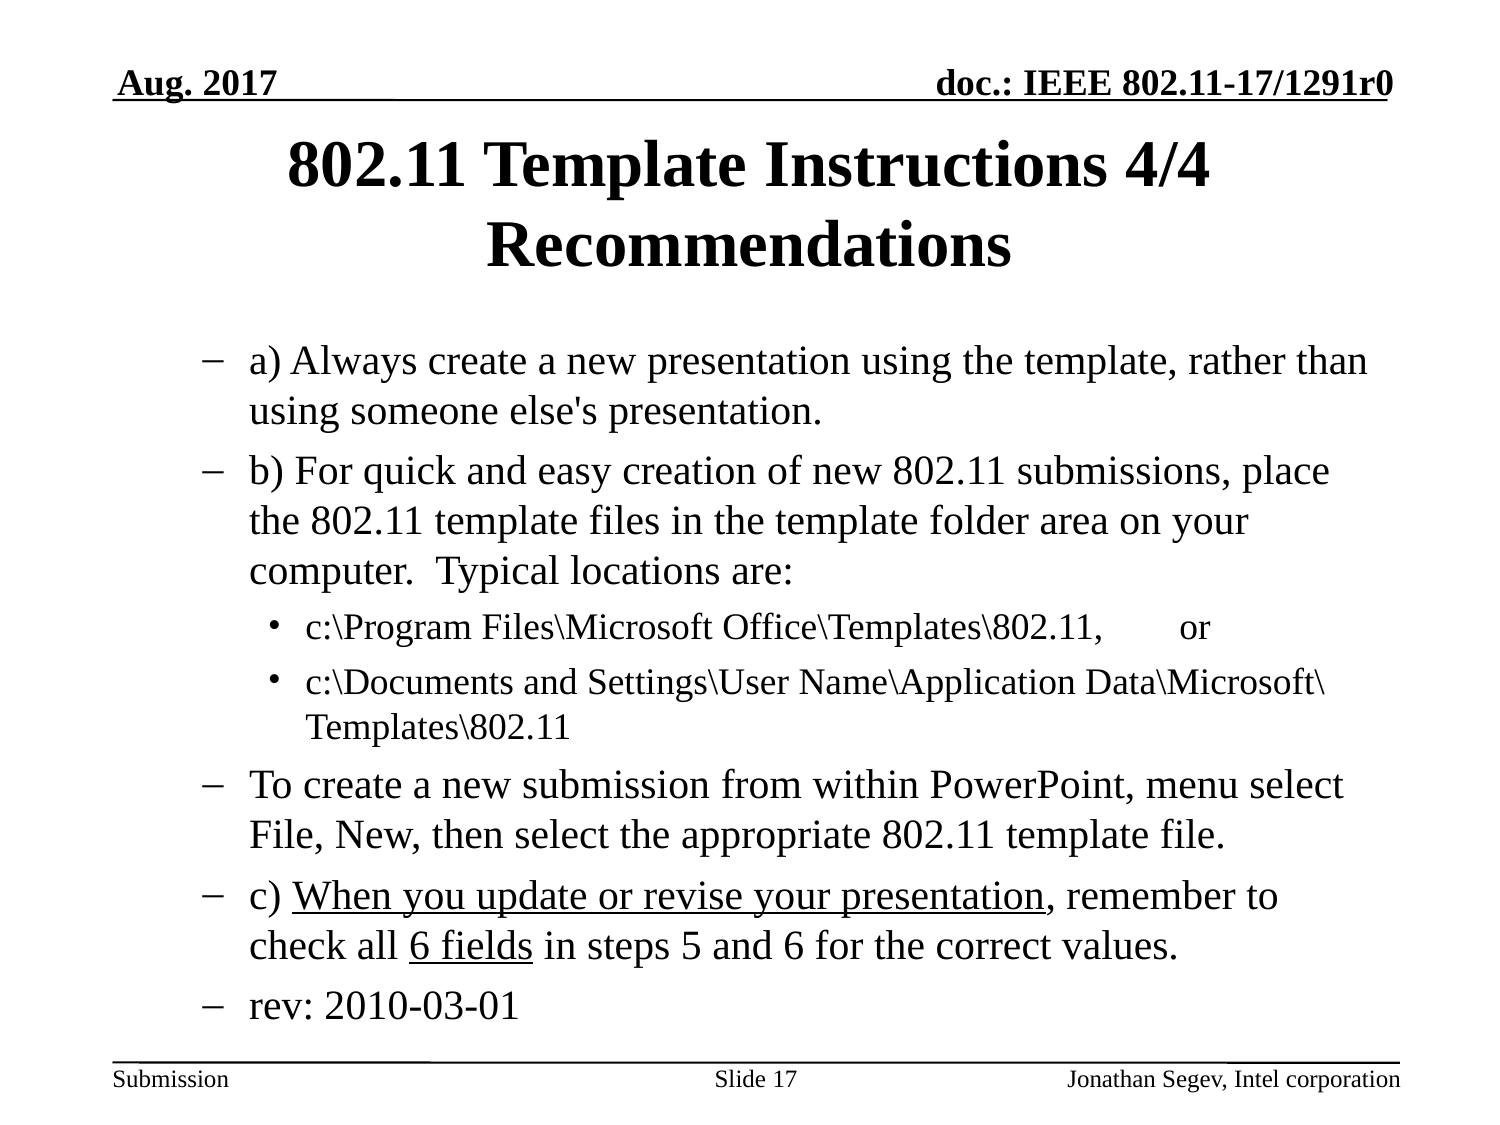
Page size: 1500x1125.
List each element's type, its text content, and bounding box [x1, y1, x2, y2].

footer Jonathan Segev, Intel corporation [995, 1061, 1402, 1093]
list a) Always create a new presentation using the template, rather than using someone else's presentation. b) For quick and easy creation of new 802.11 submissions, place the 802.11 template files in the template folder area on your computer. Typical locations are: c:\Program Files\Microsoft Office\Templates\802.11, or c:\Documents and Settings\User Name\Application Data\Microsoft\Templates\802.11 To create a new submission from within PowerPoint, menu select File, New, then select the appropriate 802.11 template file. c) When you update or revise your presentation, remember to check all 6 fields in steps 5 and 6 for the correct values. rev: 2010-03-01 [112, 324, 1388, 1036]
title 802.11 Template Instructions 4/4 Recommendations [112, 112, 1388, 288]
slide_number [116, 58, 507, 104]
slide_number Slide 17 [712, 1061, 800, 1123]
